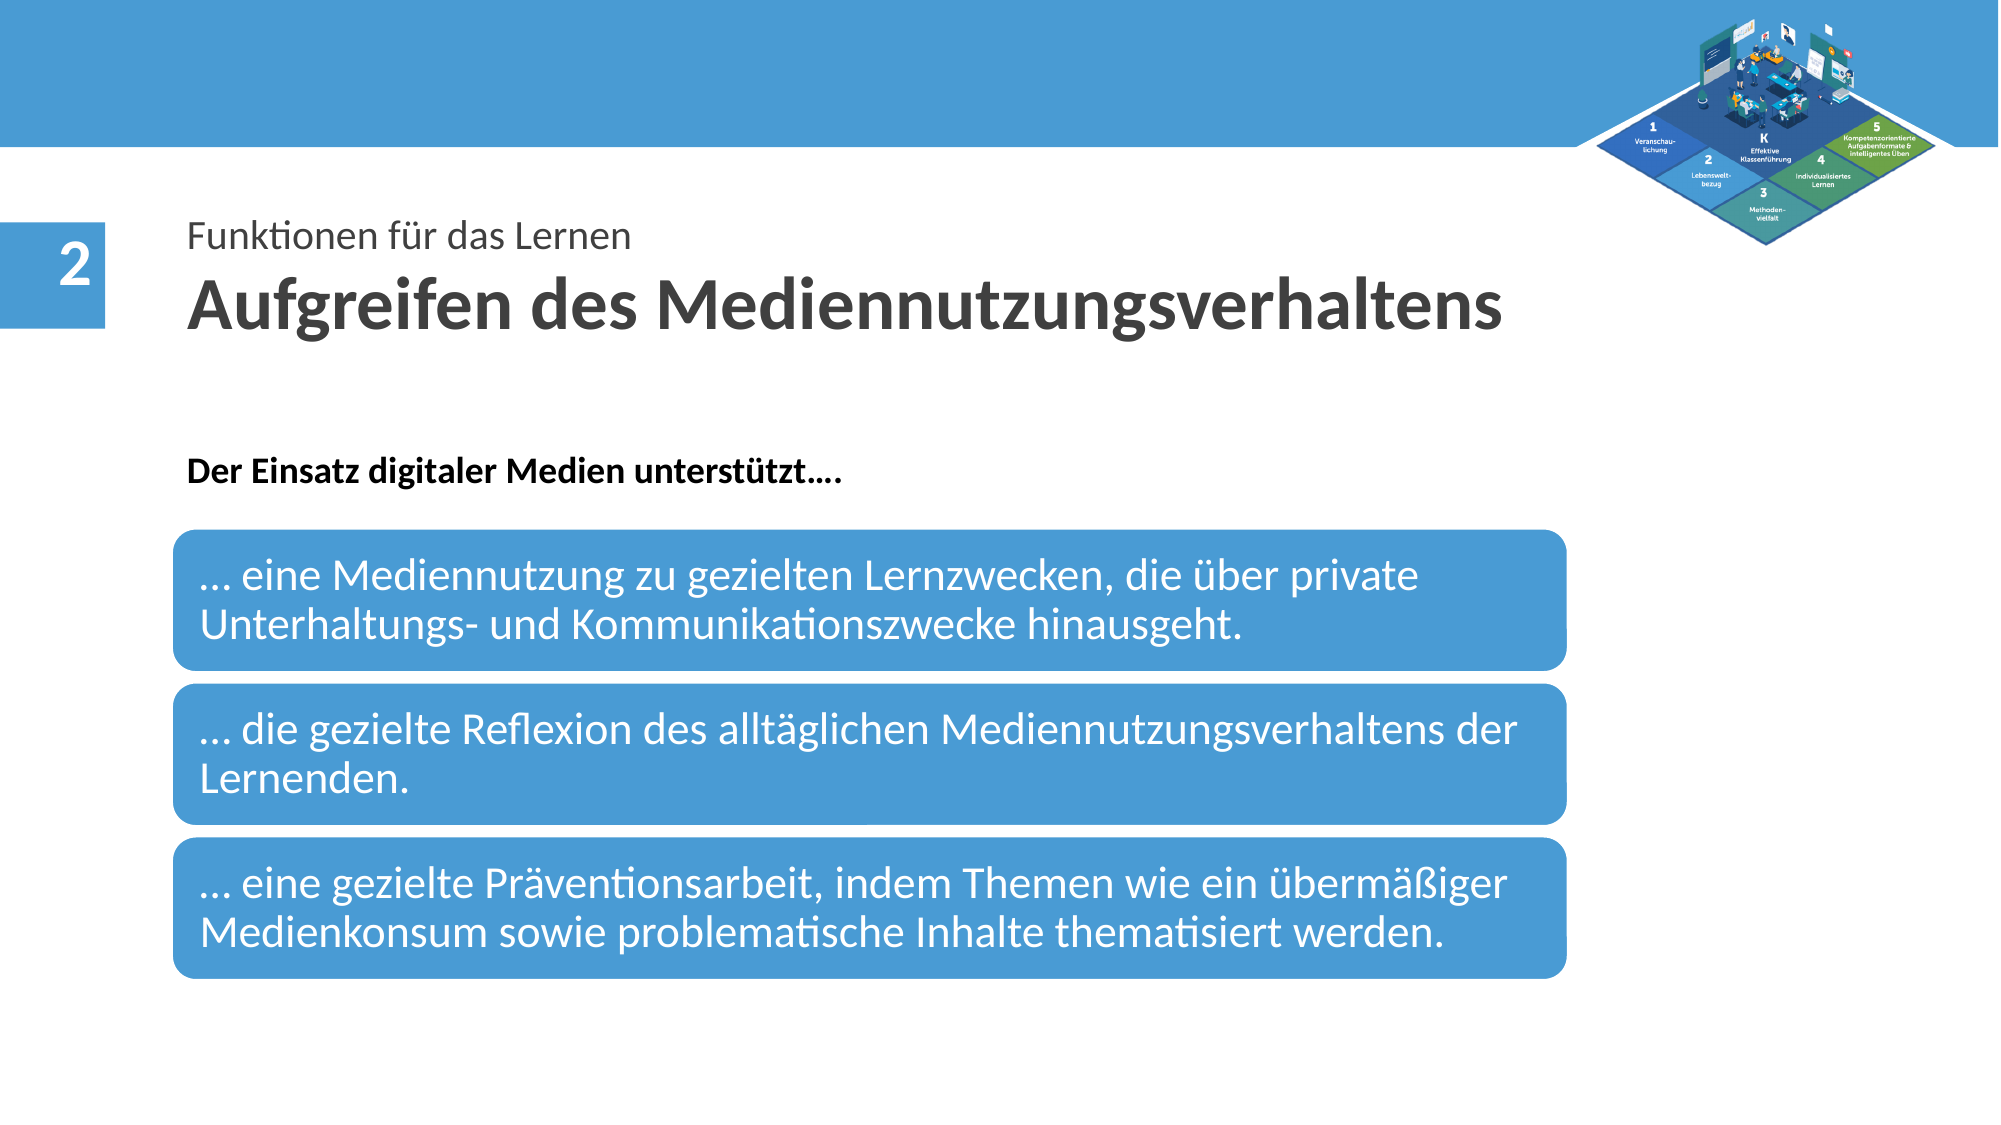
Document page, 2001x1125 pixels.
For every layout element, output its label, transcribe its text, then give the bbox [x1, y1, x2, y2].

list Funktionen für das Lernen [171, 183, 1663, 267]
list Aufgreifen des Mediennutzungsverhaltens [172, 259, 1664, 354]
list Der Einsatz digitaler Medien unterstützt…. [171, 443, 1599, 1036]
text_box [171, 473, 1568, 1036]
picture [1589, 12, 1942, 249]
